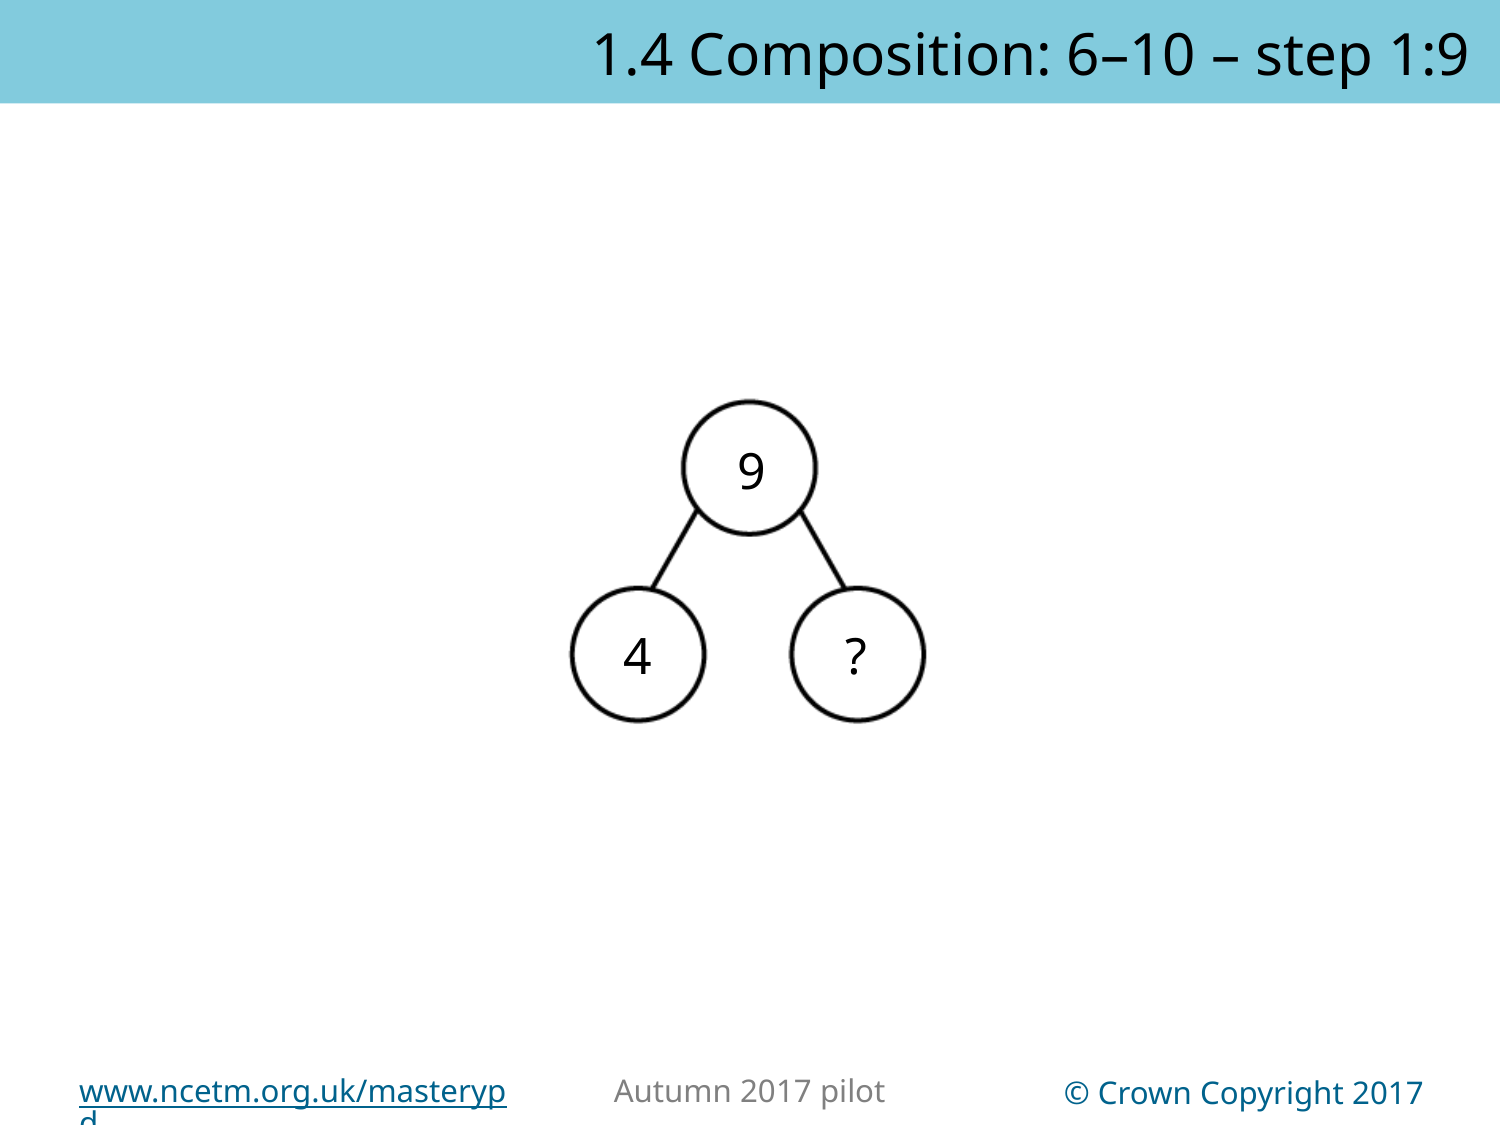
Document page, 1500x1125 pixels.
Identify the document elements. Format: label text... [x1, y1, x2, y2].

list 1.4 Composition: 6–10 – step 1:9 [0, 0, 1500, 104]
picture [533, 373, 966, 752]
